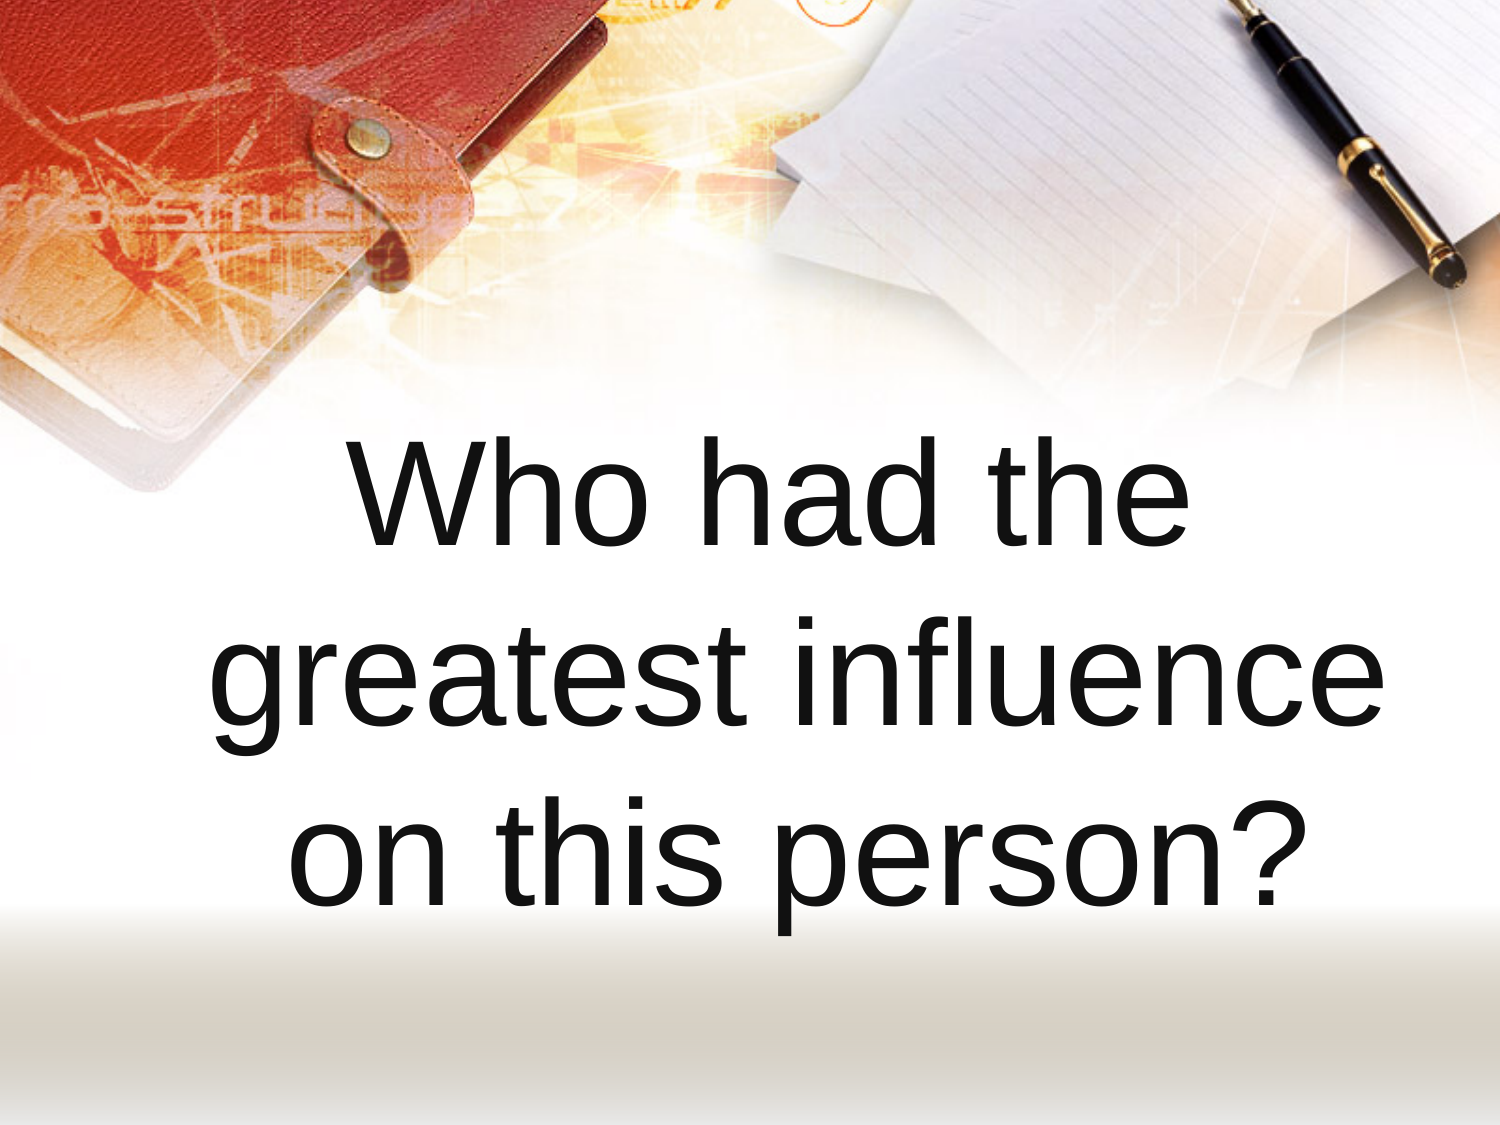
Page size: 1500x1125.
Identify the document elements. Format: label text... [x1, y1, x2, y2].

list Who had the greatest influence on this person? [99, 387, 1442, 1076]
picture [0, 0, 1500, 936]
